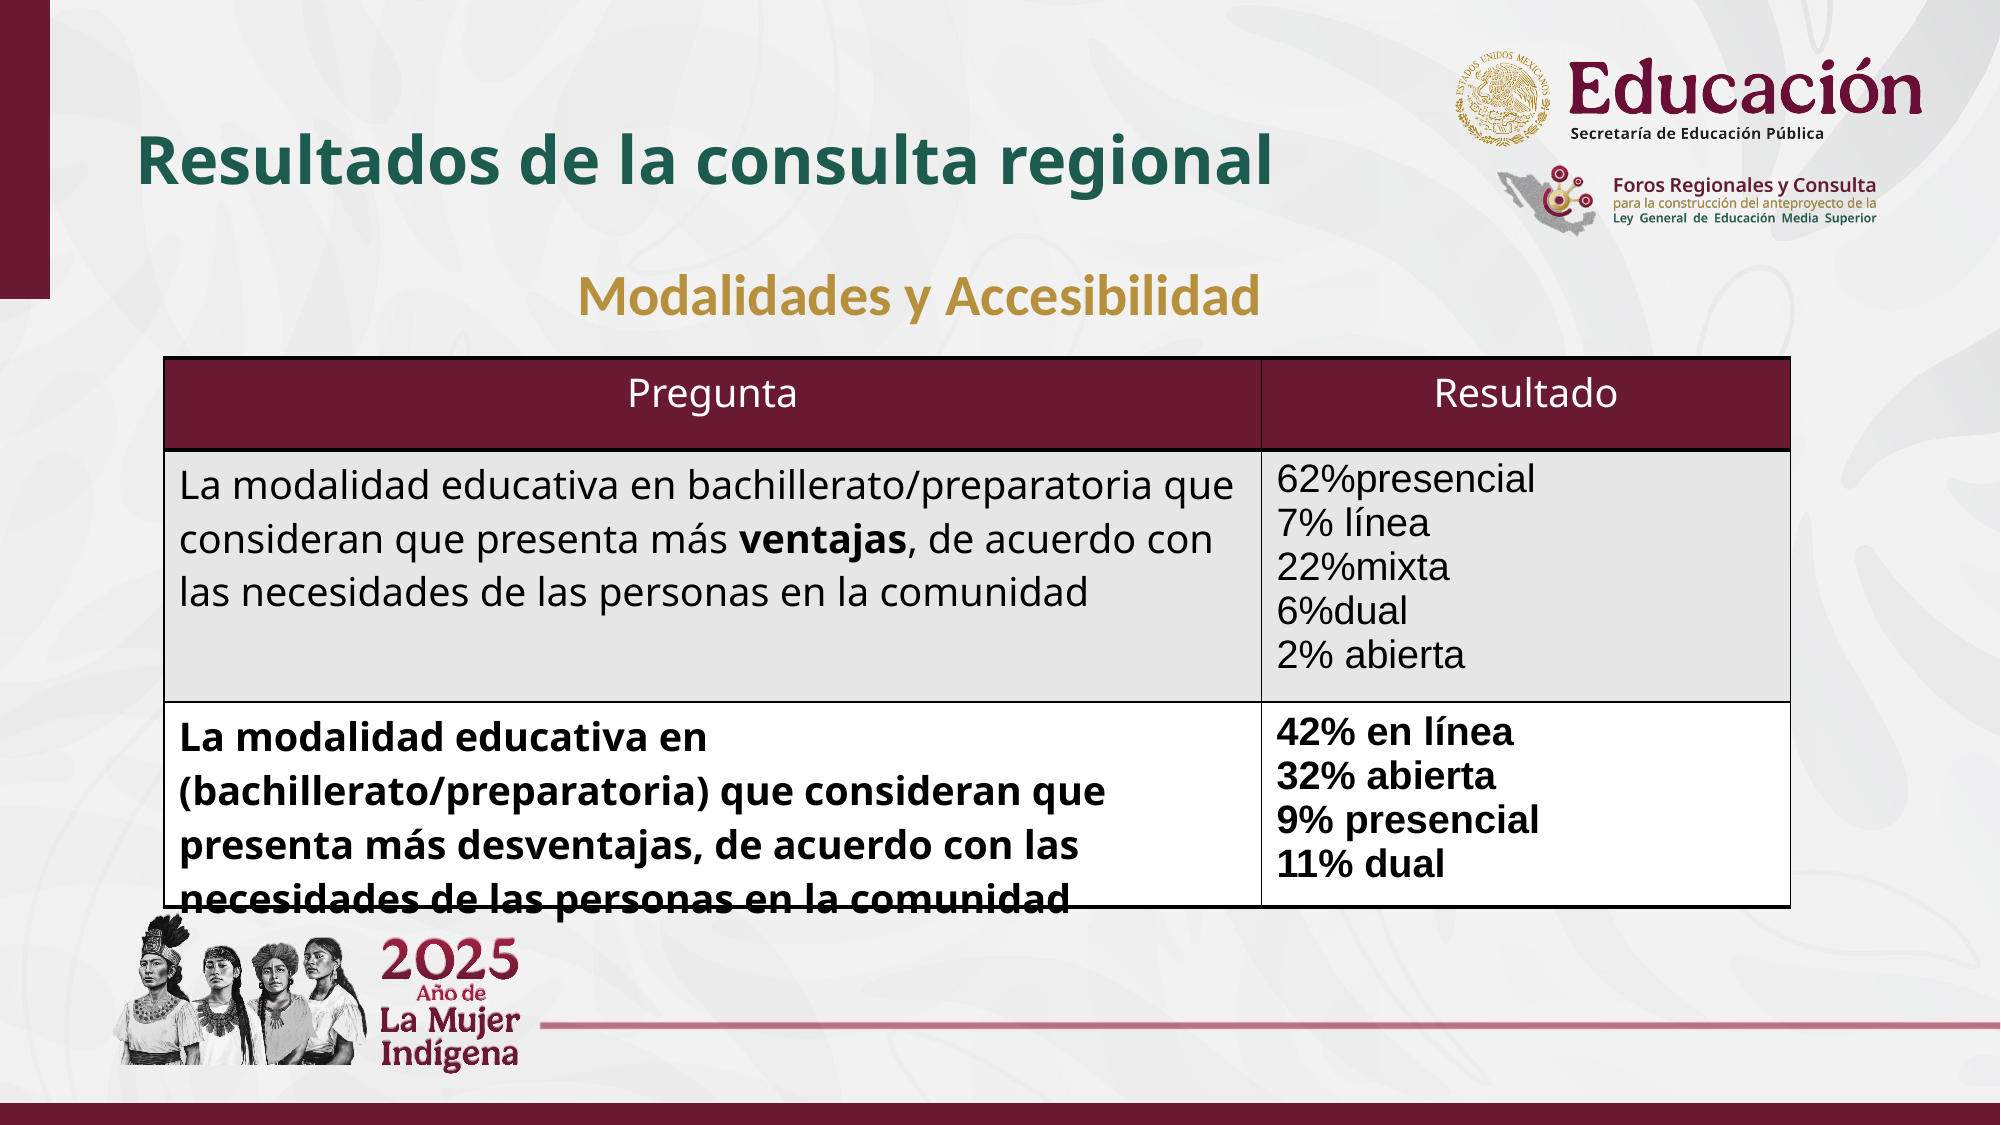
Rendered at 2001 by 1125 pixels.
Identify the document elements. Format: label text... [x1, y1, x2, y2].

table_header Resultado [1262, 360, 1790, 448]
table_cell La modalidad educativa en bachillerato/preparatoria que consideran que presenta más ventajas, de acuerdo con las necesidades de las personas en la comunidad [165, 452, 1261, 701]
table_header Pregunta [165, 360, 1261, 448]
table_cell La modalidad educativa en (bachillerato/preparatoria) que consideran que presenta más desventajas, de acuerdo con las necesidades de las personas en la comunidad [165, 703, 1261, 905]
text_box Resultados de la consulta regional [120, 110, 1327, 206]
picture [0, 0, 2001, 1125]
table_cell 62%presencial 7% línea 22%mixta 6%dual 2% abierta [1262, 452, 1790, 701]
table_cell 42% en línea 32% abierta 9% presencial 11% dual [1262, 703, 1790, 905]
text_box Modalidades y Accesibilidad [295, 249, 1544, 335]
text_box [1455, 51, 1922, 237]
